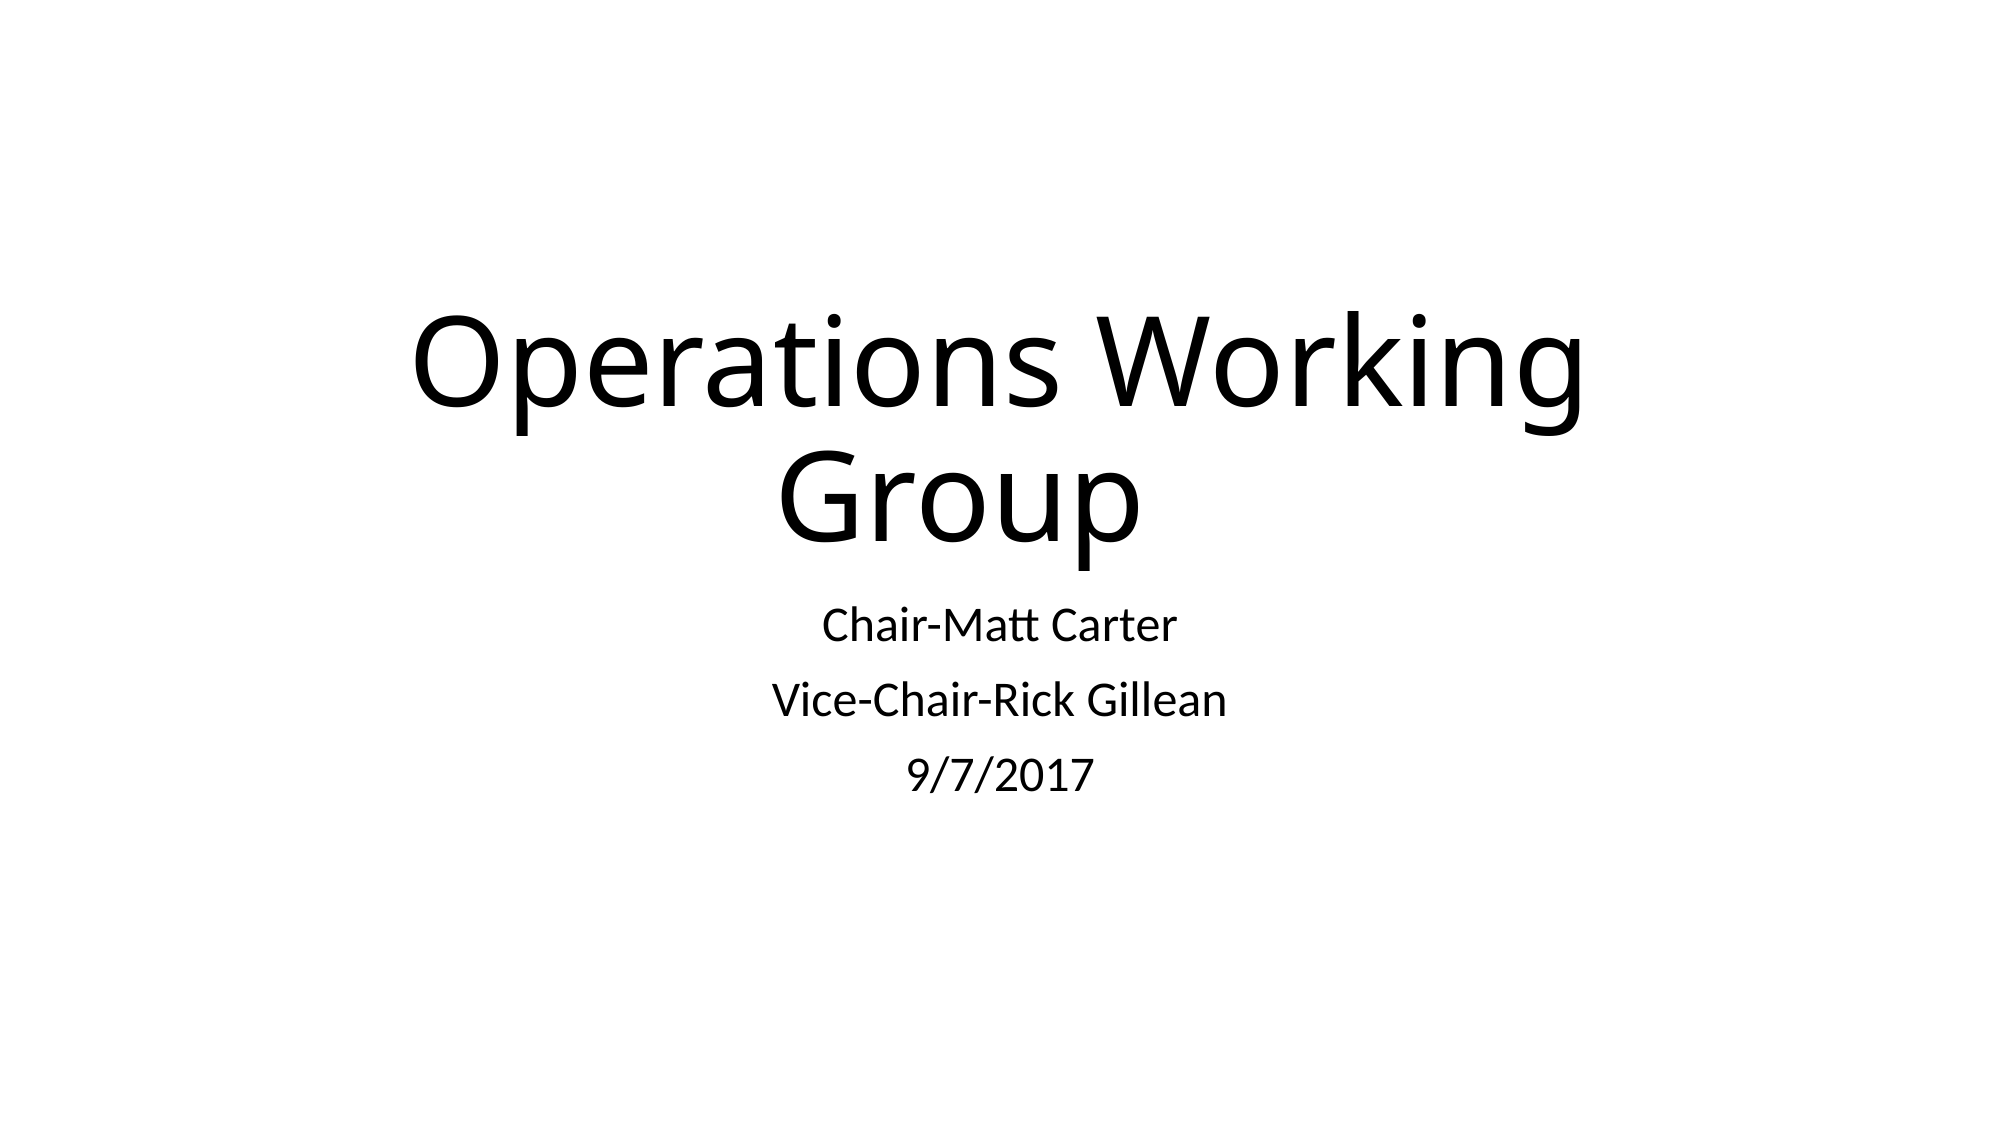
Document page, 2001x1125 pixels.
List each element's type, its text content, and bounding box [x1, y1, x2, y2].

subtitle Chair-Matt Carter Vice-Chair-Rick Gillean 9/7/2017 [249, 590, 1750, 863]
title Operations Working Group [249, 184, 1750, 576]
